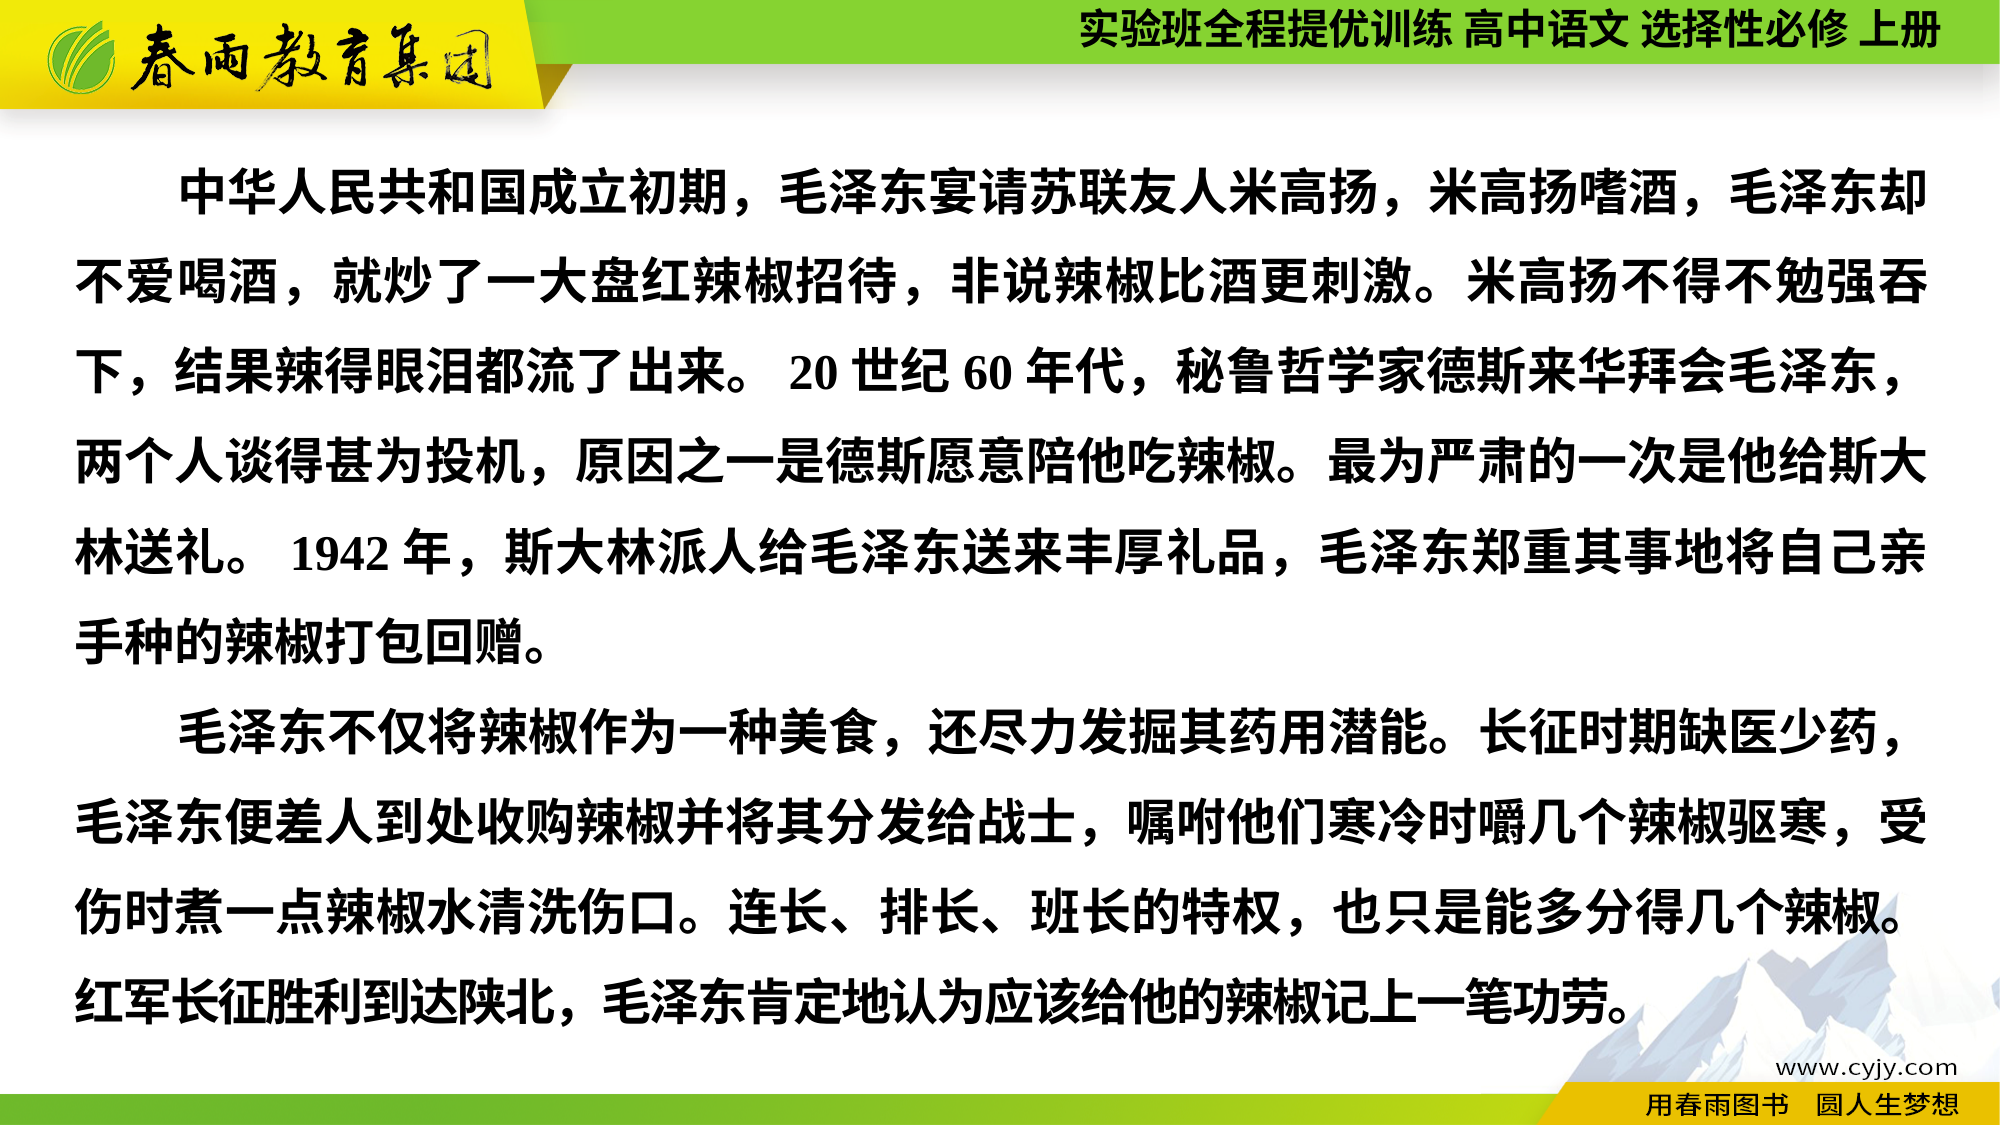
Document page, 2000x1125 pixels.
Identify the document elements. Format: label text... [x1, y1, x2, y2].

picture [0, 0, 2000, 1125]
list 中华人民共和国成立初期，毛泽东宴请苏联友人米高扬，米高扬嗜酒，毛泽东却不爱喝酒，就炒了一大盘红辣椒招待，非说辣椒比酒更刺激。米高扬不得不勉强吞下，结果辣得眼泪都流了出来。20世纪60年代，秘鲁哲学家德斯来华拜会毛泽东，两个人谈得甚为投机，原因之一是德斯愿意陪他吃辣椒。最为严肃的一次是他给斯大林送礼。1942年，斯大林派人给毛泽东送来丰厚礼品，毛泽东郑重其事地将自己亲手种的辣椒打包回赠。 毛泽东不仅将辣椒作为一种美食，还尽力发掘其药用潜能。长征时期缺医少药，毛泽东便差人到处收购辣椒并将其分发给战士，嘱咐他们寒冷时嚼几个辣椒驱寒，受伤时煮一点辣椒水清洗伤口。连长、排长、班长的特权，也只是能多分得几个辣椒。红军长征胜利到达陕北，毛泽东肯定地认为应该给他的辣椒记上一笔功劳。 [59, 122, 1944, 1035]
